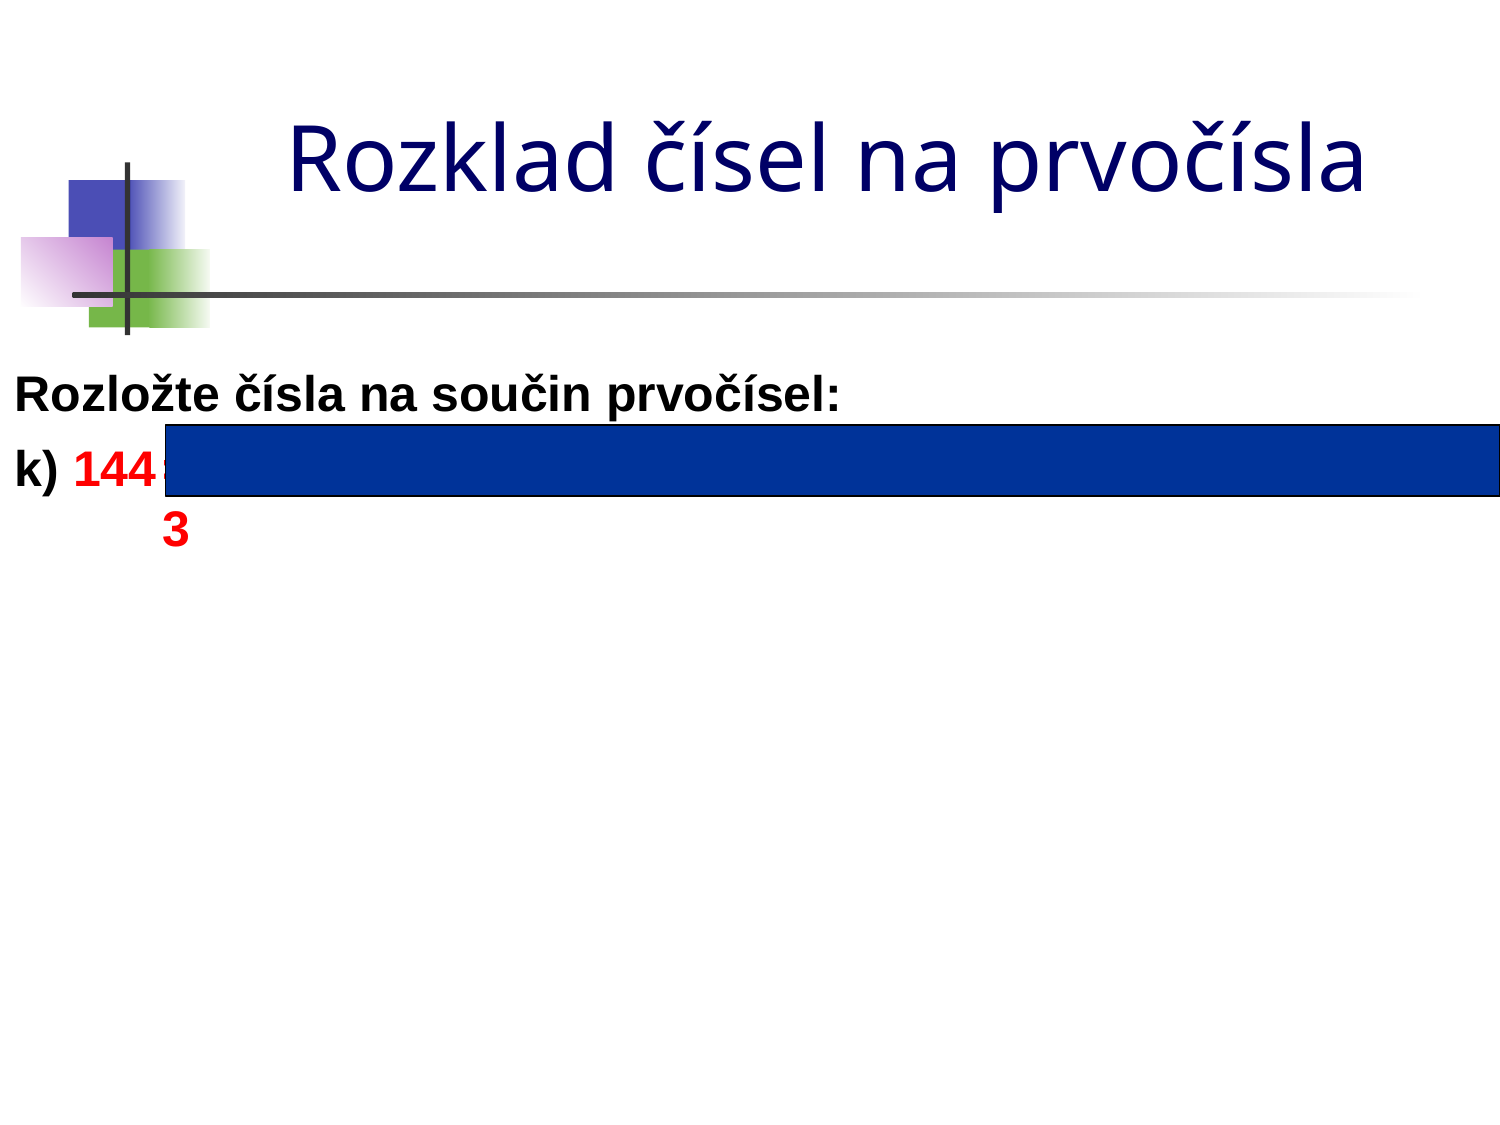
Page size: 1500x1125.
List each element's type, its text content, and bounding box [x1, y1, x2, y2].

text_box = 2 ∙ 2 ∙ 2 ∙ 2 ∙ 3 ∙ 3 [147, 429, 597, 565]
text_box k) 144 [0, 429, 147, 505]
title Rozklad čísel na prvočísla [188, 34, 1468, 276]
text_box [165, 425, 1500, 496]
text_box Rozložte čísla na součin prvočísel: [0, 354, 1022, 429]
